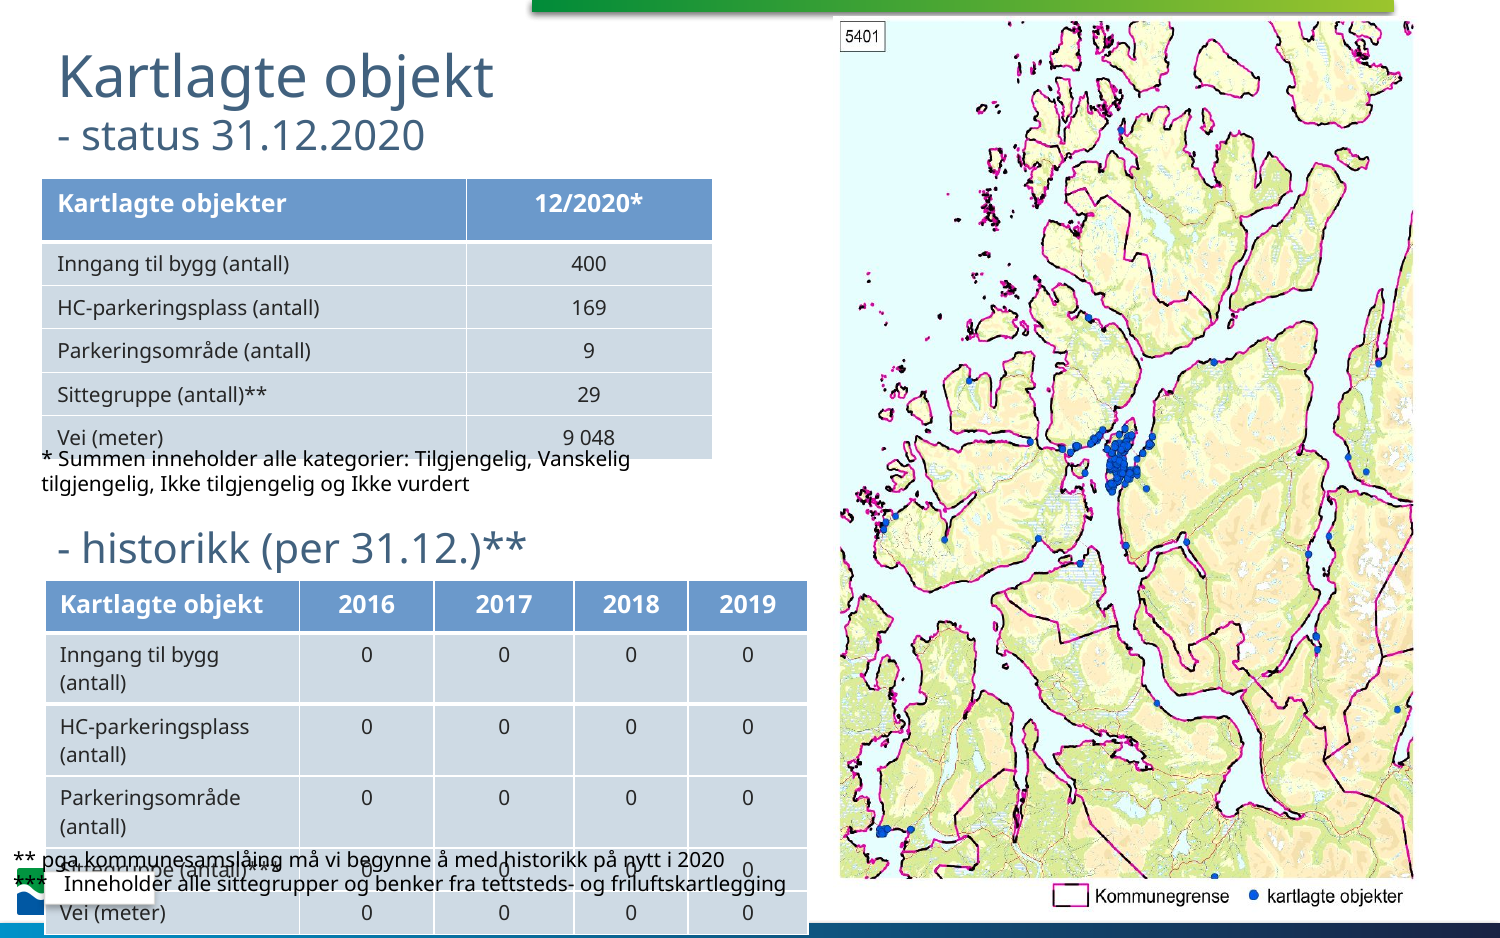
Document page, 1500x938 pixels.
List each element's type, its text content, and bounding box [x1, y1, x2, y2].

text_box * Summen inneholder alle kategorier: Tilgjengelig, Vanskelig tilgjengelig, Ikke tilgjengelig og Ikke vurdert [26, 438, 711, 504]
picture [833, 16, 1419, 913]
table_cell 0 [435, 777, 573, 838]
table_cell 29 [467, 373, 712, 415]
table_cell 0 [435, 904, 573, 934]
table_cell 0 [689, 777, 807, 847]
table_cell Vei (meter) [42, 416, 466, 438]
table_cell 0 [435, 635, 573, 702]
table_cell 0 [689, 706, 807, 775]
table_cell 0 [689, 635, 807, 702]
table_cell 0 [435, 706, 573, 775]
table_cell 0 [575, 706, 687, 775]
table_cell 0 [575, 904, 687, 934]
table_cell 0 [300, 904, 433, 934]
table_cell 0 [300, 706, 433, 775]
table_cell 9 048 [467, 416, 712, 459]
table_cell Parkeringsområde (antall) [42, 329, 466, 372]
table_header 2019 [689, 581, 807, 631]
table_cell 169 [467, 286, 712, 328]
table_cell 0 [689, 892, 807, 934]
text_box - historikk (per 31.12.)** [42, 496, 828, 580]
table_cell Inngang til bygg (antall) [42, 244, 466, 285]
table_cell Sittegruppe (antall)** [42, 373, 466, 415]
table_cell Inngang til bygg (antall) [46, 635, 299, 702]
table_cell 0 [575, 777, 687, 838]
table_cell 0 [575, 635, 687, 702]
table_cell 0 [802, 849, 807, 890]
table_cell Vei (meter) [46, 904, 299, 934]
table_cell 0 [300, 777, 433, 838]
text_box ** pga kommunesamslåing må vi begynne å med historikk på nytt i 2020 *** Inneholder alle sittegrupper og benker fra tettsteds- og friluftskartlegging [0, 838, 802, 904]
table_header 2017 [435, 581, 573, 631]
table_cell 0 [300, 635, 433, 702]
table_header Kartlagte objekter [42, 179, 466, 240]
table_header Kartlagte objekt [46, 581, 299, 631]
table_cell 9 [467, 329, 712, 372]
table_header 2016 [300, 581, 433, 631]
table_header 12/2020* [467, 179, 712, 240]
table_cell Parkeringsområde (antall) [46, 777, 299, 838]
table_cell 400 [467, 244, 712, 285]
table_cell HC-parkeringsplass (antall) [46, 706, 299, 775]
table_header 2018 [575, 581, 687, 631]
table_cell HC-parkeringsplass (antall) [42, 286, 466, 328]
text_box Kartlagte objekt - status 31.12.2020 [42, 24, 828, 167]
